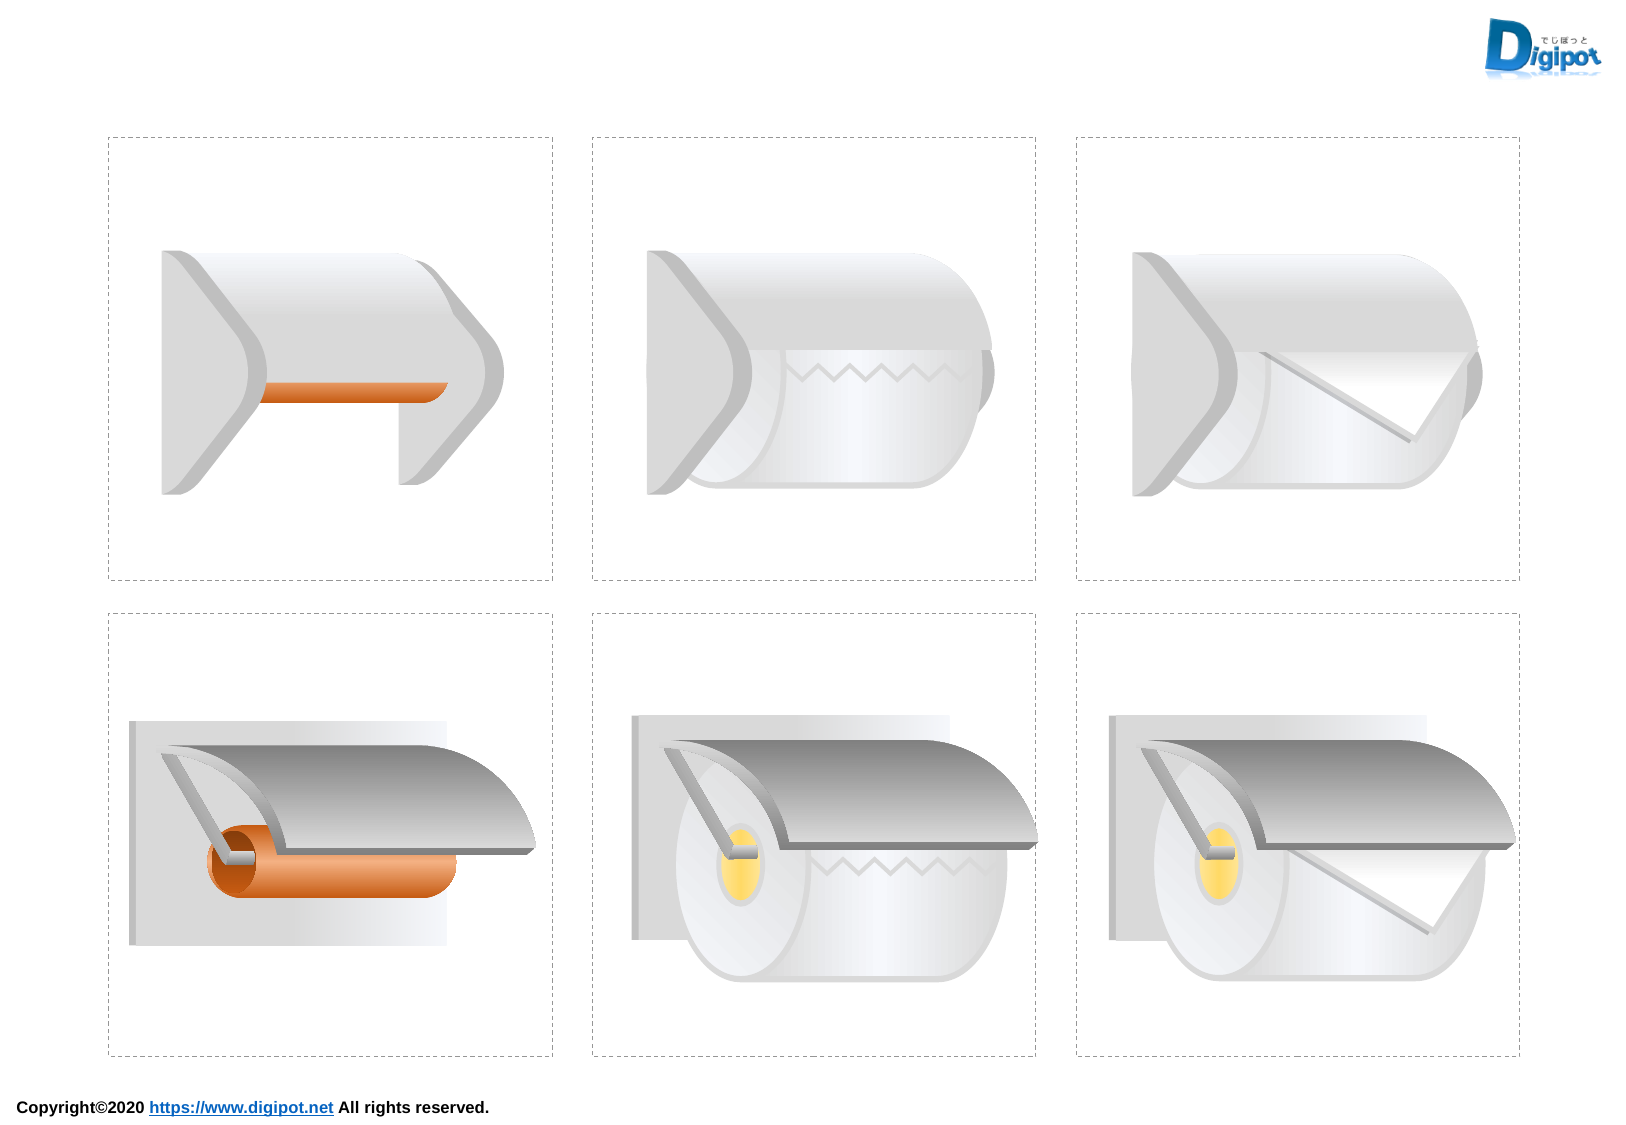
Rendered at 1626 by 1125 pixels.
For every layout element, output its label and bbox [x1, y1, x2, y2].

text_box [1108, 715, 1517, 982]
text_box [1130, 252, 1483, 497]
text_box [646, 250, 995, 495]
picture [1485, 18, 1602, 82]
text_box [129, 721, 537, 946]
text_box [161, 250, 505, 495]
text_box [631, 715, 1039, 983]
